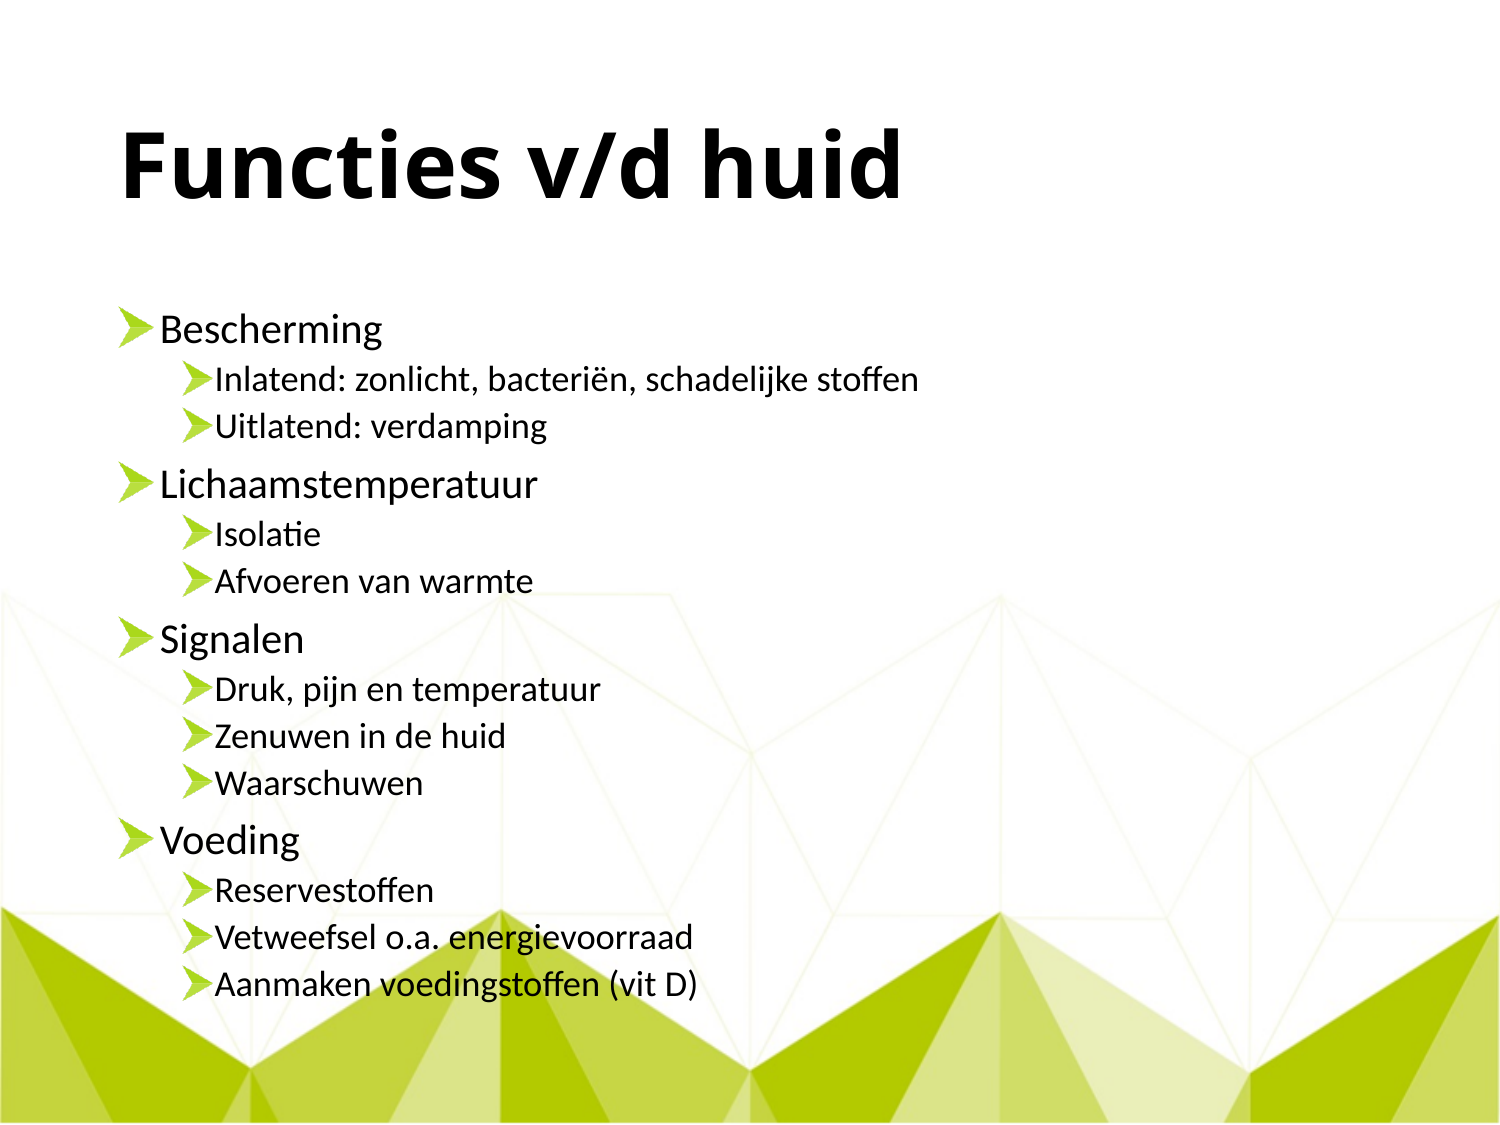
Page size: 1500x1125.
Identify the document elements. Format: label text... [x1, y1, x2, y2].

picture [0, 0, 1500, 1125]
title Functies v/d huid [103, 59, 1397, 278]
list Bescherming Inlatend: zonlicht, bacteriën, schadelijke stoffen Uitlatend: verdamping Lichaamstemperatuur Isolatie Afvoeren van warmte Signalen Druk, pijn en temperatuur Zenuwen in de huid Waarschuwen Voeding Reservestoffen Vetweefsel o.a. energievoorraad Aanmaken voedingstoffen (vit D) [103, 299, 1397, 1014]
